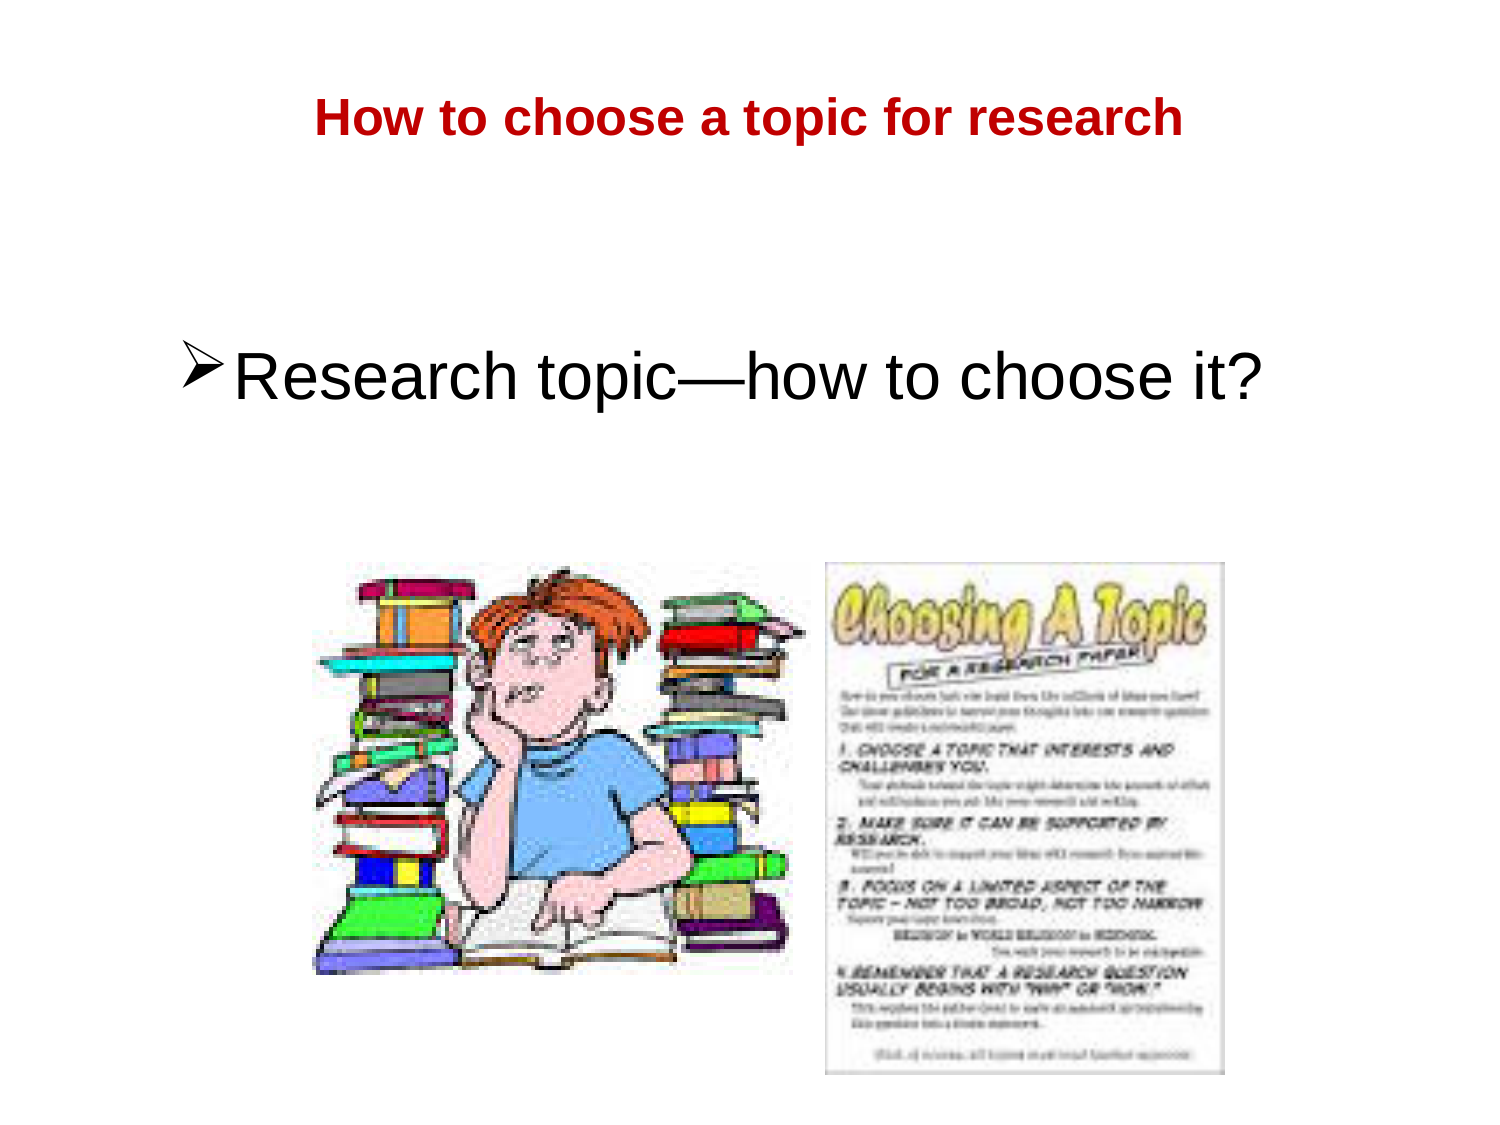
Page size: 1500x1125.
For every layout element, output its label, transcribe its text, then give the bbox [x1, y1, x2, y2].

picture [312, 562, 812, 976]
list Research topic—how to choose it? [162, 324, 1325, 500]
title How to choose a topic for research [37, 75, 1463, 218]
picture [824, 562, 1226, 1076]
